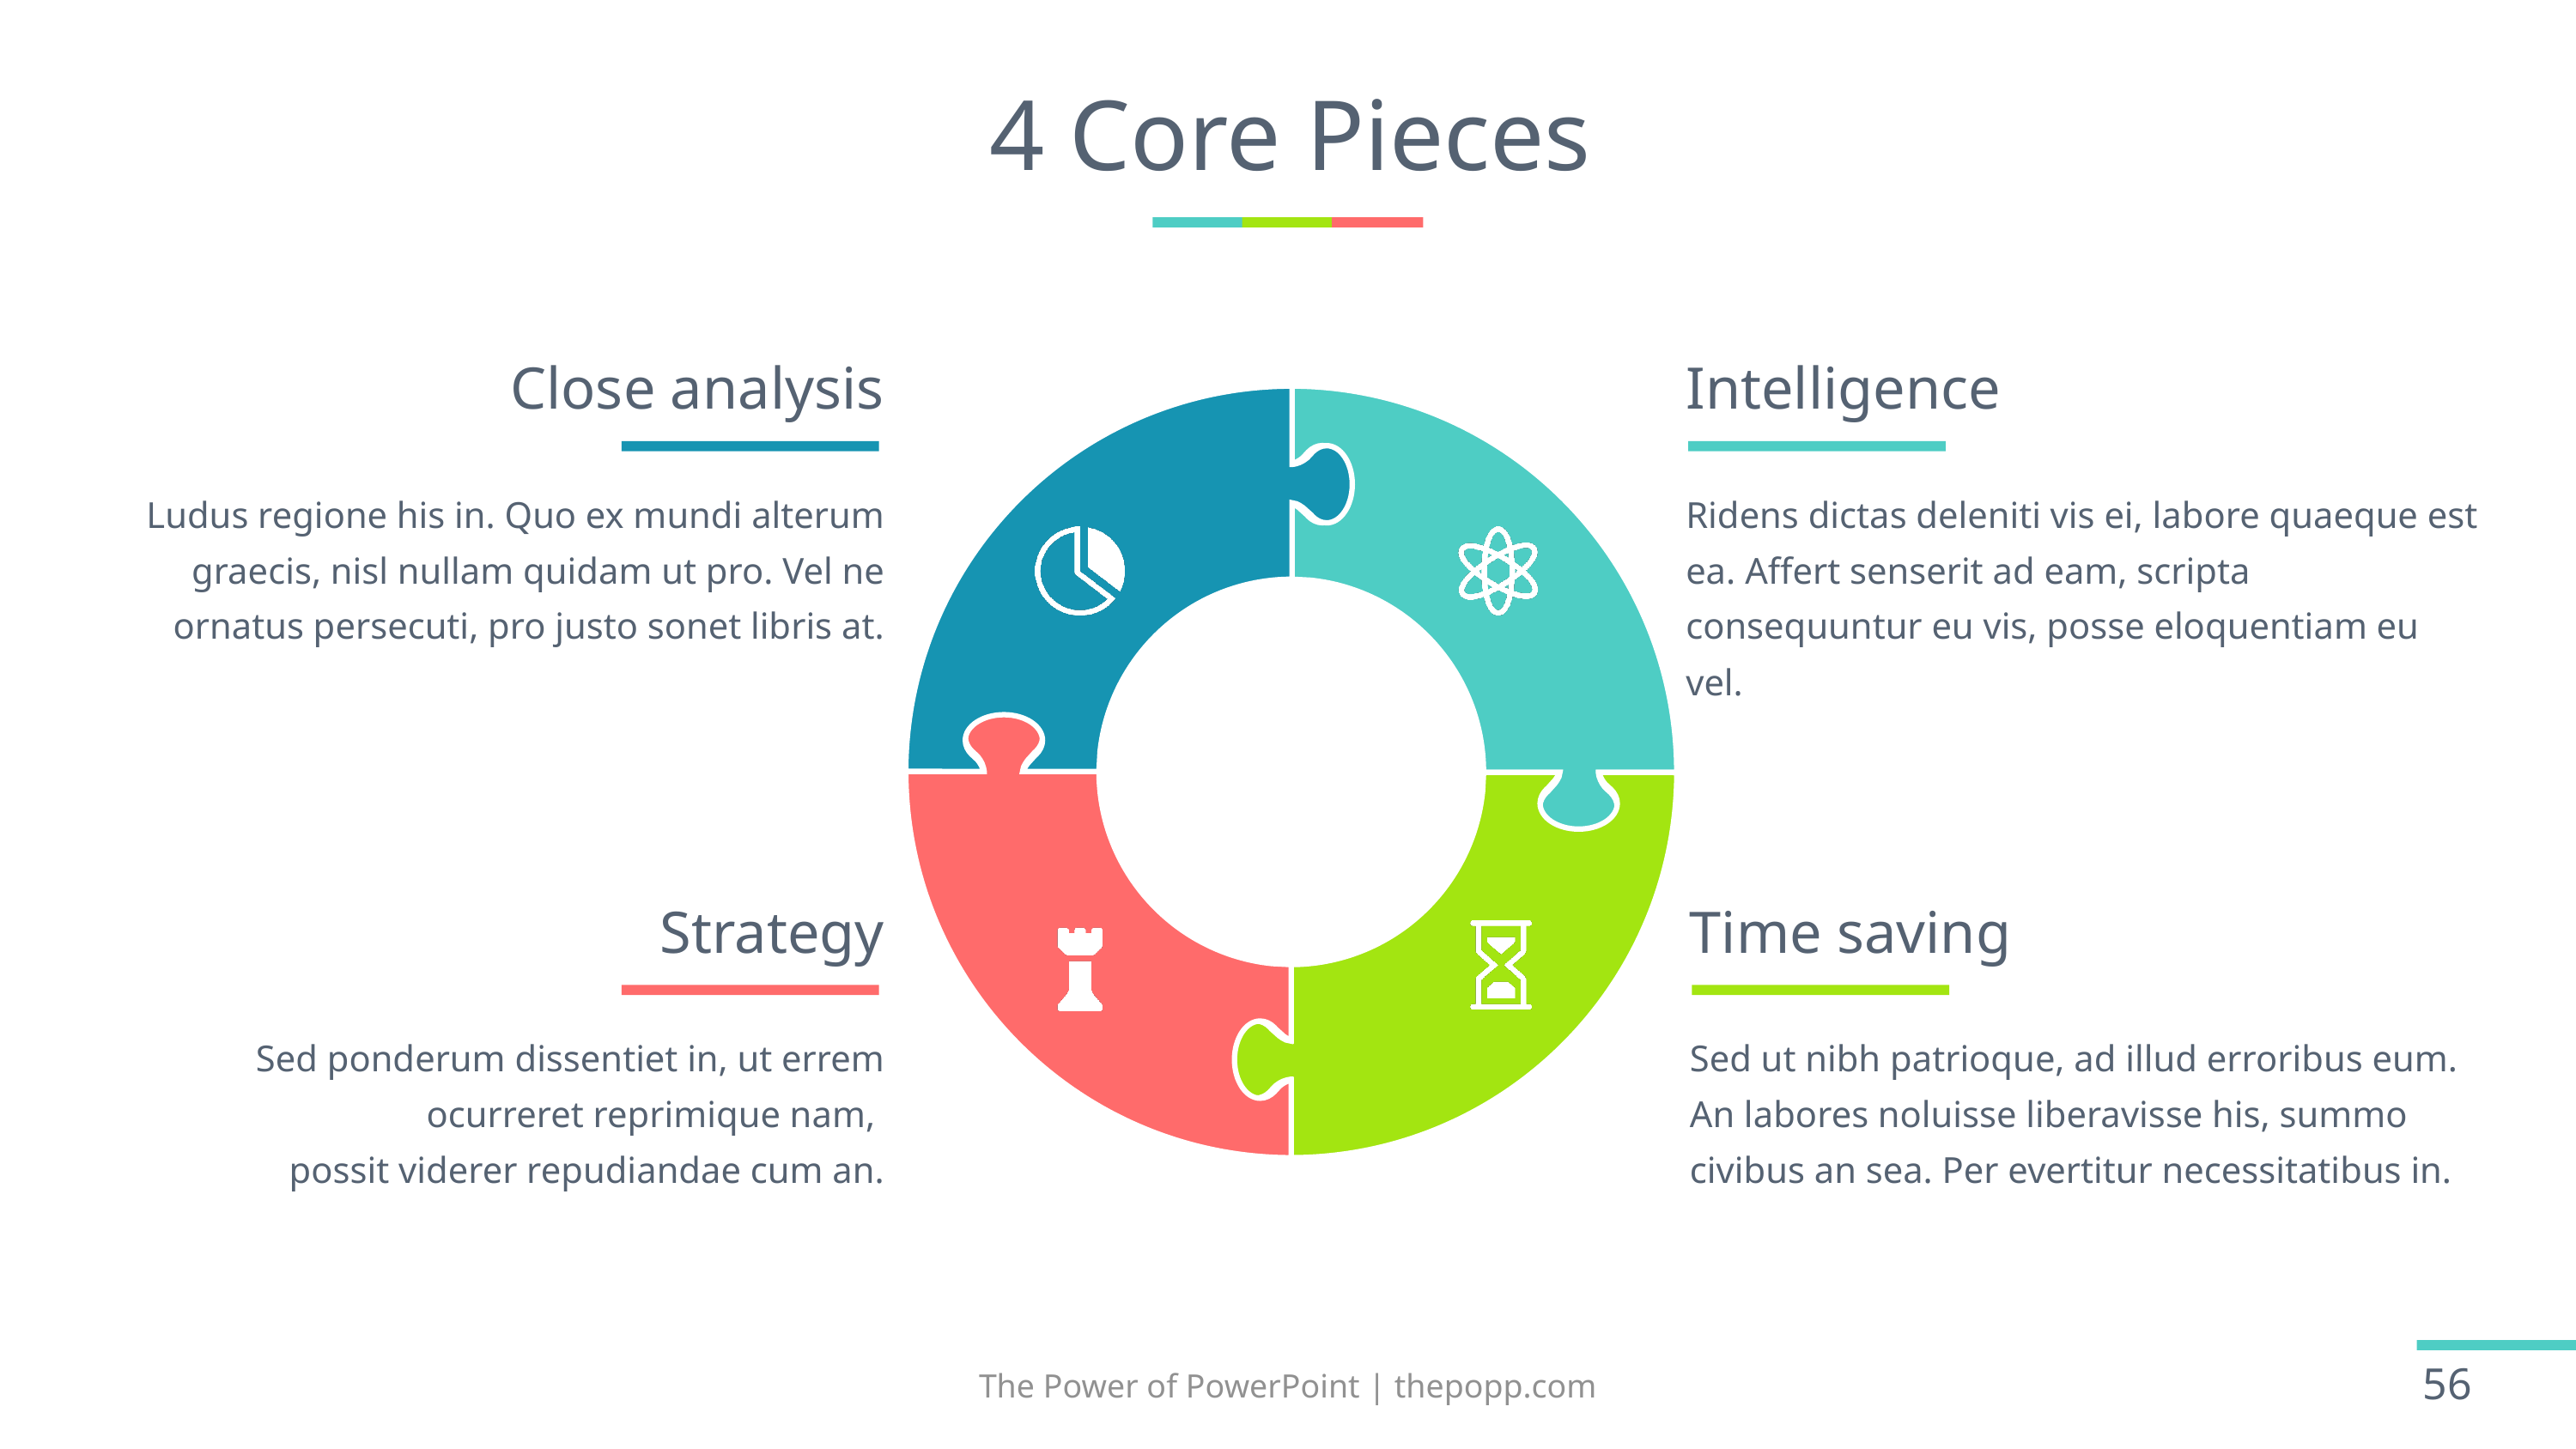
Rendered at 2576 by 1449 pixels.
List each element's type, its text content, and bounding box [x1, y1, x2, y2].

title 4 Core Pieces [69, 49, 2512, 230]
slide_number 56 [2409, 1351, 2576, 1421]
list Sed ponderum dissentiet in, ut errem ocurreret reprimique nam, possit viderer repudiandae cum an. [76, 1016, 898, 1222]
picture [1035, 922, 1125, 1011]
picture [1453, 526, 1543, 615]
list Ridens dictas deleniti vis ei, labore quaeque est ea. Affert senserit ad eam, scripta consequuntur eu vis, posse eloquentiam eu vel. [1673, 472, 2494, 678]
footer The Power of PowerPoint | thepopp.com [853, 1349, 1723, 1427]
picture [1035, 526, 1125, 615]
list Ludus regione his in. Quo ex mundi alterum graecis, nisl nullam quidam ut pro. Vel ne ornatus persecuti, pro justo sonet libris at. [76, 472, 898, 678]
list Strategy [76, 877, 898, 983]
list Close analysis [76, 333, 898, 439]
list Sed ut nibh patrioque, ad illud erroribus eum. An labores noluisse liberavisse his, summo civibus an sea. Per evertitur necessitatibus in. [1676, 1016, 2498, 1222]
list Time saving [1676, 877, 2498, 983]
picture [1453, 920, 1543, 1009]
list Intelligence [1673, 333, 2494, 439]
